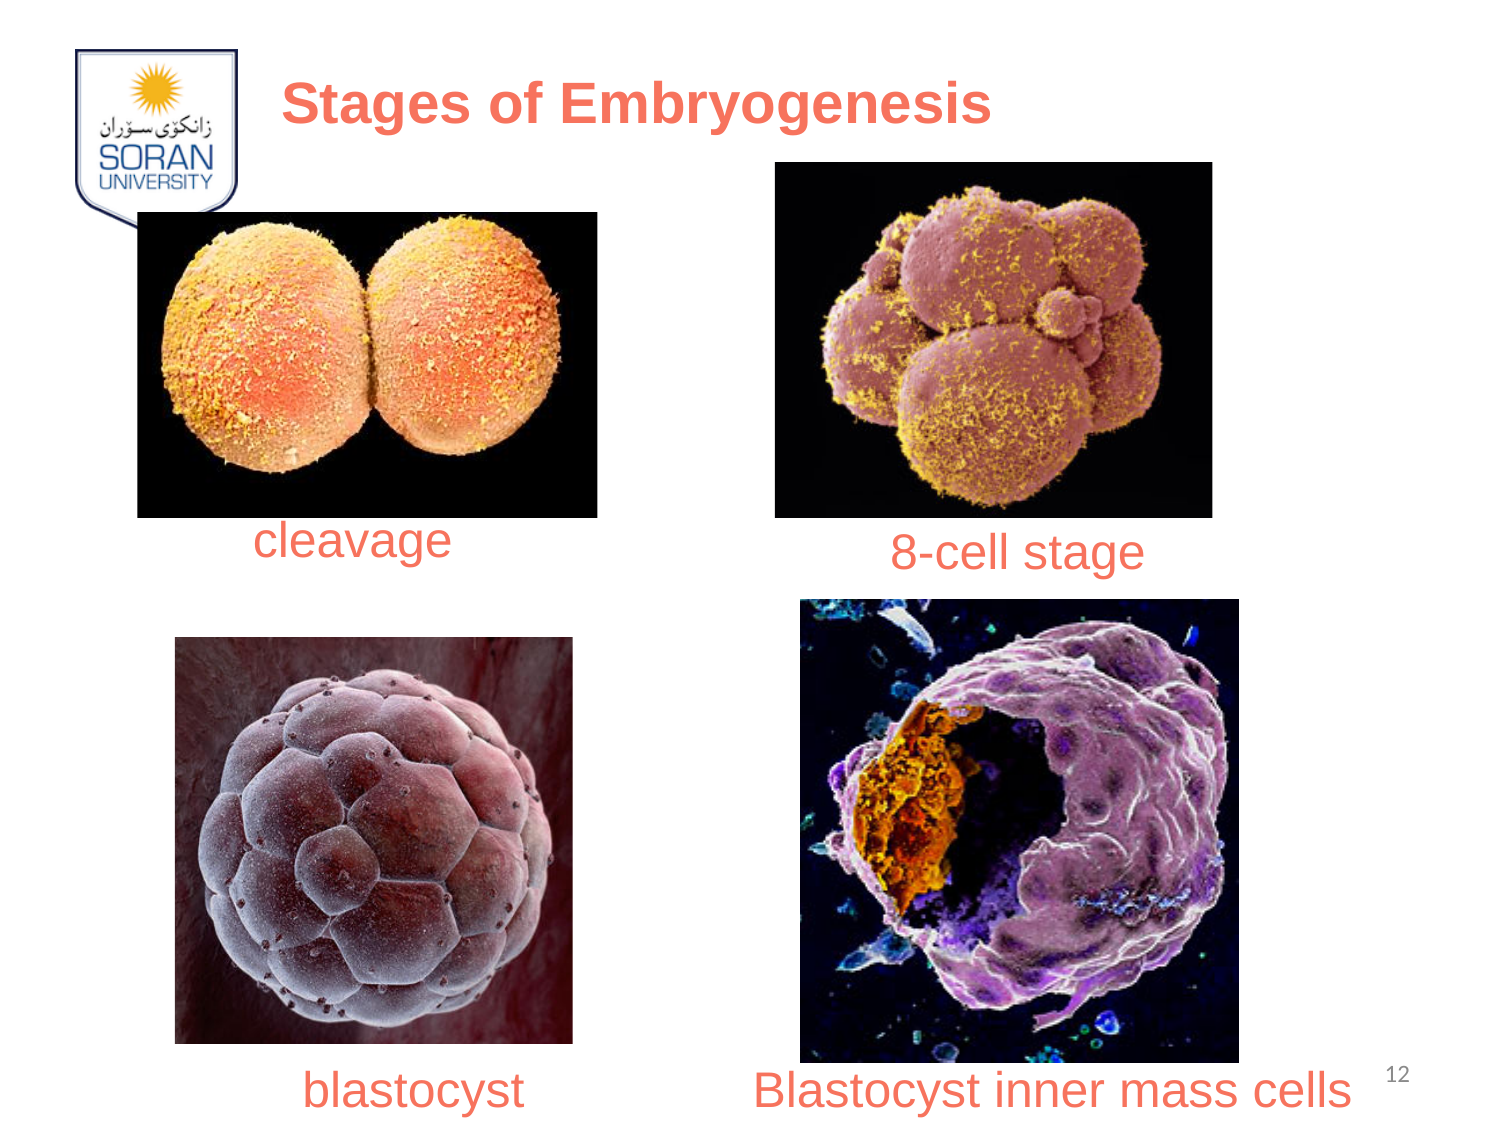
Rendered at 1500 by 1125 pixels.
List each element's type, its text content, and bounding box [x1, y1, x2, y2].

picture [174, 637, 573, 1044]
title Stages of Embryogenesis [0, 50, 1275, 151]
slide_number 12 [1074, 1042, 1425, 1103]
picture [75, 151, 598, 518]
picture [774, 162, 1213, 518]
text_box 8-cell stage [875, 527, 1161, 588]
text_box Blastocyst inner mass cells [737, 1049, 1368, 1125]
text_box blastocyst [287, 1052, 540, 1125]
picture [799, 599, 1239, 1063]
text_box cleavage [238, 526, 468, 575]
picture [1042, 1057, 1051, 1063]
